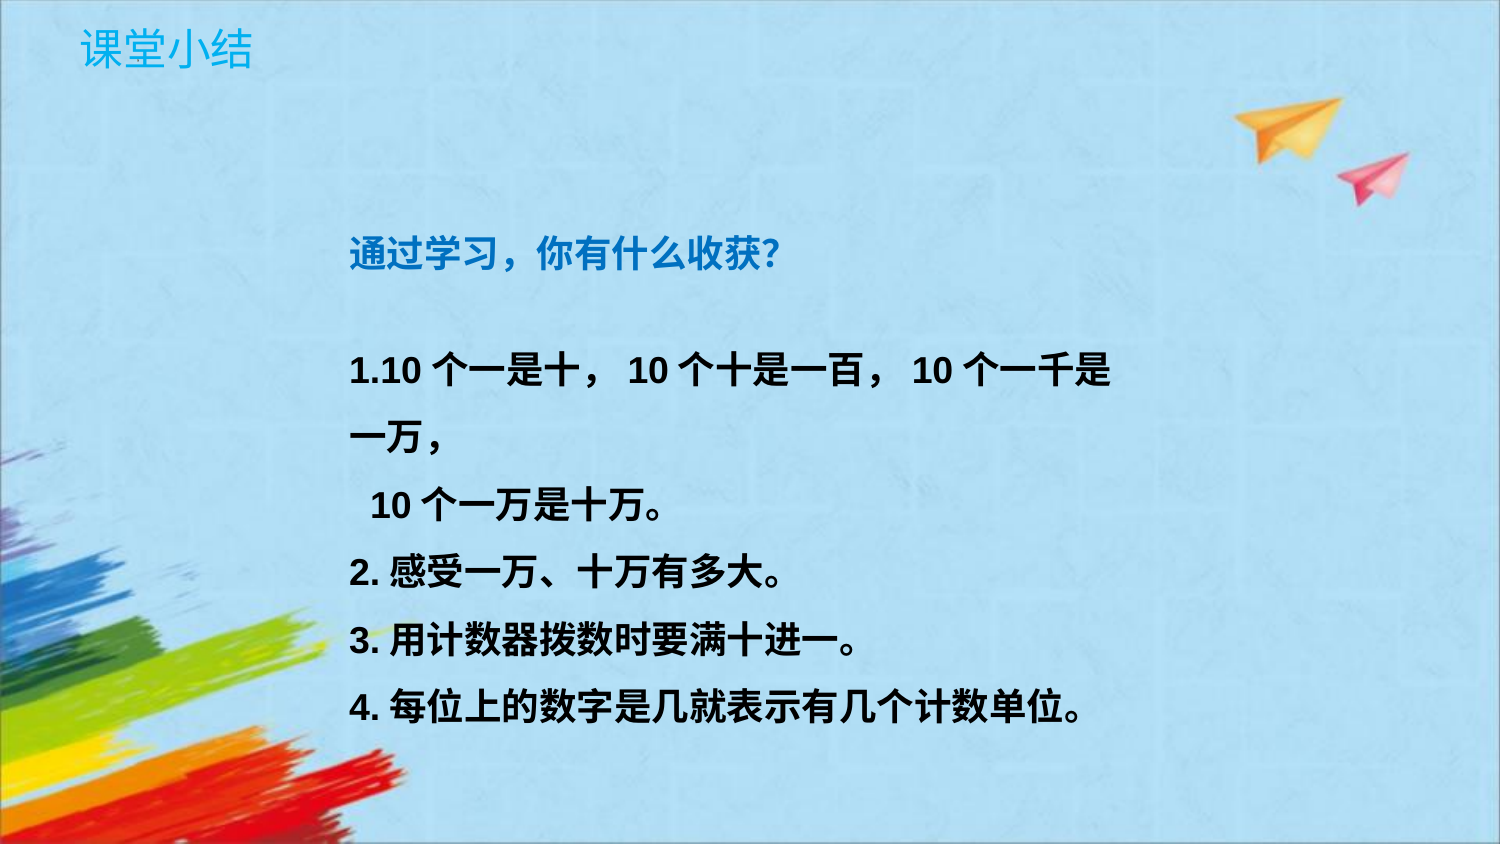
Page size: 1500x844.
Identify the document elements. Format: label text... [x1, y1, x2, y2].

text_box 通过学习，你有什么收获？ [334, 200, 818, 283]
text_box 1.10个一是十，10个十是一百，10个一千是一万， 10个一万是十万。 2.感受一万、十万有多大。 3.用计数器拨数时要满十进一。 4.每位上的数字是几就表示有几个计数单位。 [334, 315, 1165, 736]
picture [0, 0, 1500, 844]
